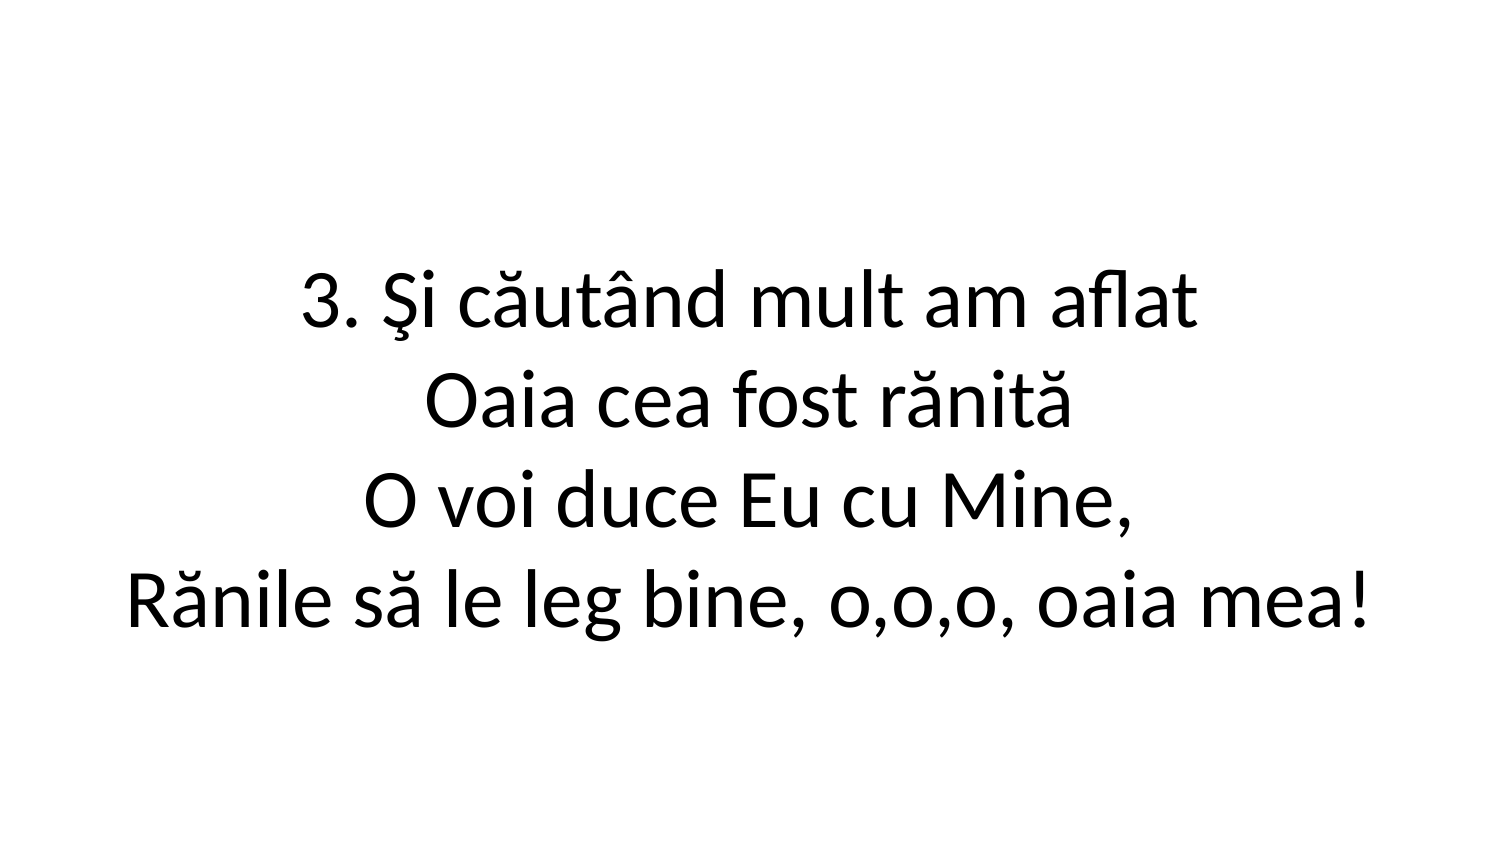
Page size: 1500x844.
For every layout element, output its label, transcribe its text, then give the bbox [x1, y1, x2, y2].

text_box 3. Şi căutând mult am aflat Oaia cea fost rănită O voi duce Eu cu Mine, Rănile să le leg bine, o,o,o, oaia mea! [110, 192, 1390, 652]
